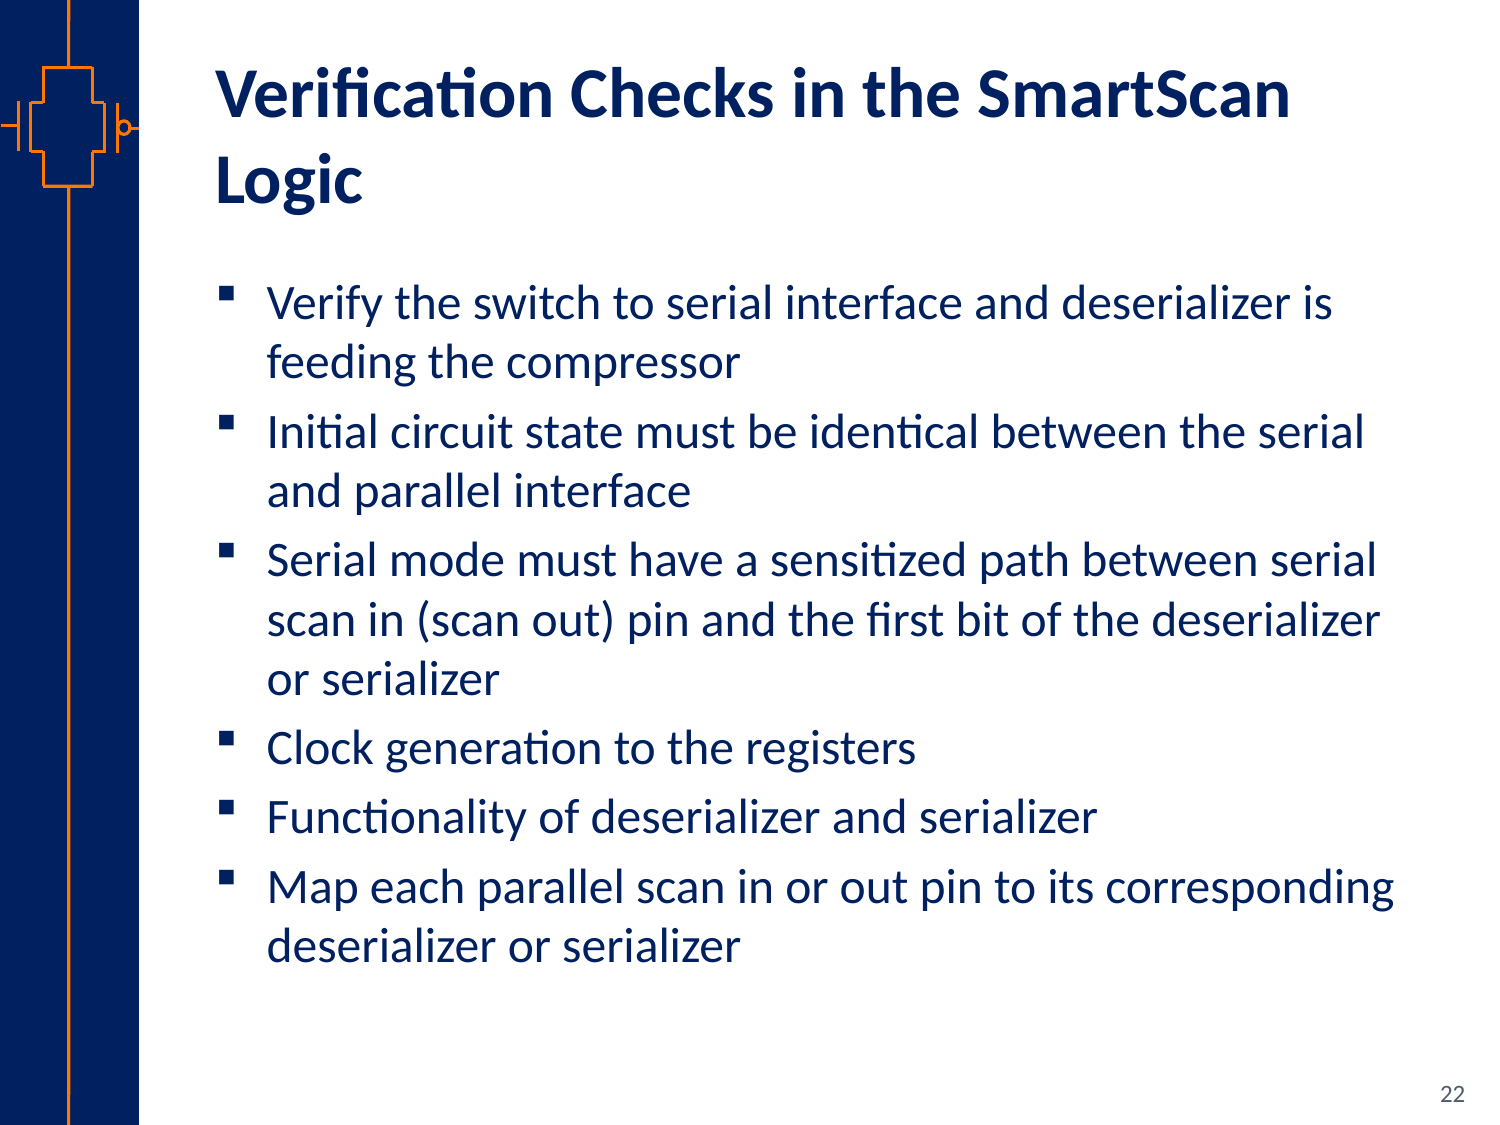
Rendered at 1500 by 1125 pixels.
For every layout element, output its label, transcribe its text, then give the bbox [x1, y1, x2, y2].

list Verify the switch to serial interface and deserializer is feeding the compressor Initial circuit state must be identical between the serial and parallel interface Serial mode must have a sensitized path between serial scan in (scan out) pin and the first bit of the deserializer or serializer Clock generation to the registers Functionality of deserializer and serializer Map each parallel scan in or out pin to its corresponding deserializer or serializer [200, 262, 1425, 988]
title Verification Checks in the SmartScan Logic [200, 37, 1388, 225]
slide_number 22 [1425, 1062, 1488, 1123]
